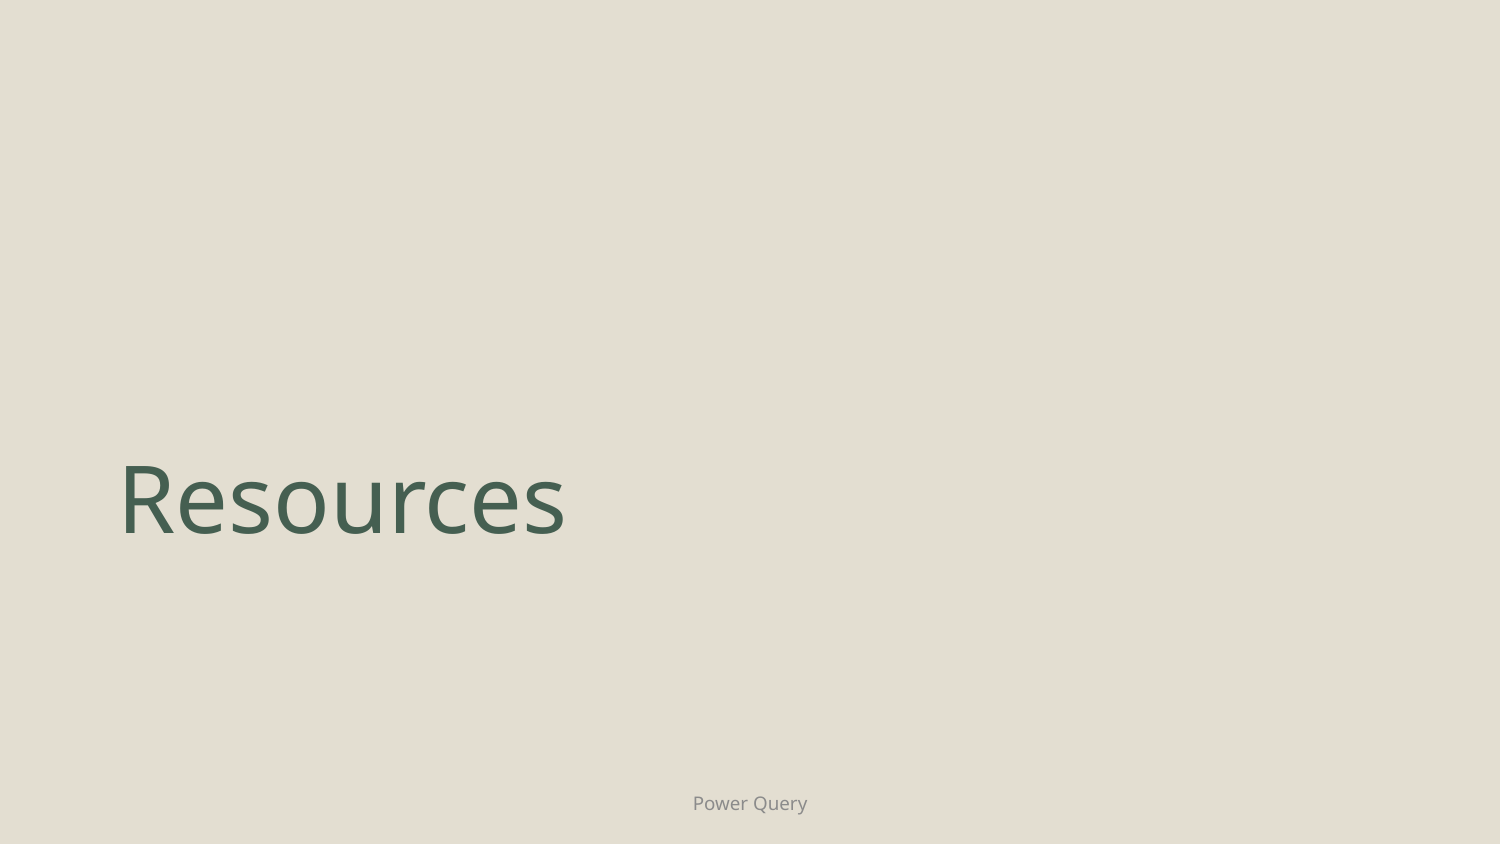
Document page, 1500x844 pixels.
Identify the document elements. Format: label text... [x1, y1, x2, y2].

footer Power Query [496, 782, 1004, 827]
title Resources [102, 210, 1397, 562]
